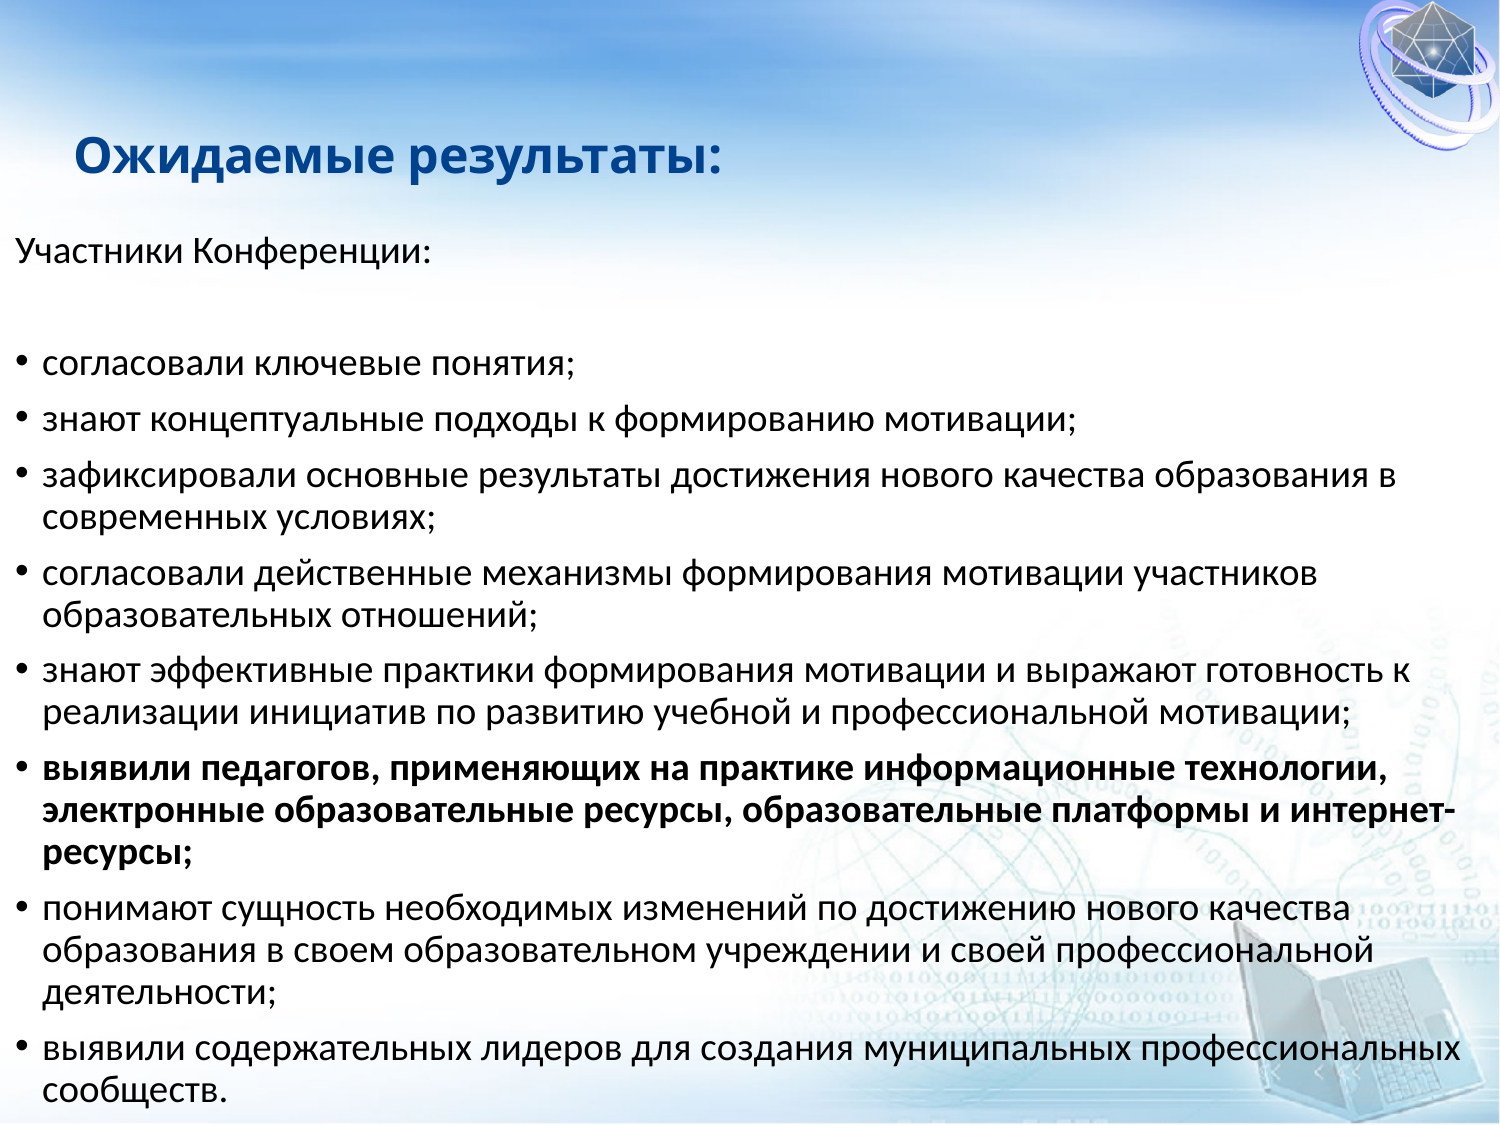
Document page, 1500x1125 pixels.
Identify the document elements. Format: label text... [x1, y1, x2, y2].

list Участники Конференции: согласовали ключевые понятия; знают концептуальные подходы к формированию мотивации; зафиксировали основные результаты достижения нового качества образования в современных условиях; согласовали действенные механизмы формирования мотивации участников образовательных отношений; знают эффективные практики формирования мотивации и выражают готовность к реализации инициатив по развитию учебной и профессиональной мотивации; выявили педагогов, применяющих на практике информационные технологии, электронные образовательные ресурсы, образовательные платформы и интернет-ресурсы; понимают сущность необходимых изменений по достижению нового качества образования в своем образовательном учреждении и своей профессиональной деятельности; выявили содержательных лидеров для создания муниципальных профессиональных сообществ. [0, 222, 1500, 1125]
picture [0, 0, 1500, 222]
title Ожидаемые результаты: [58, 93, 1409, 222]
